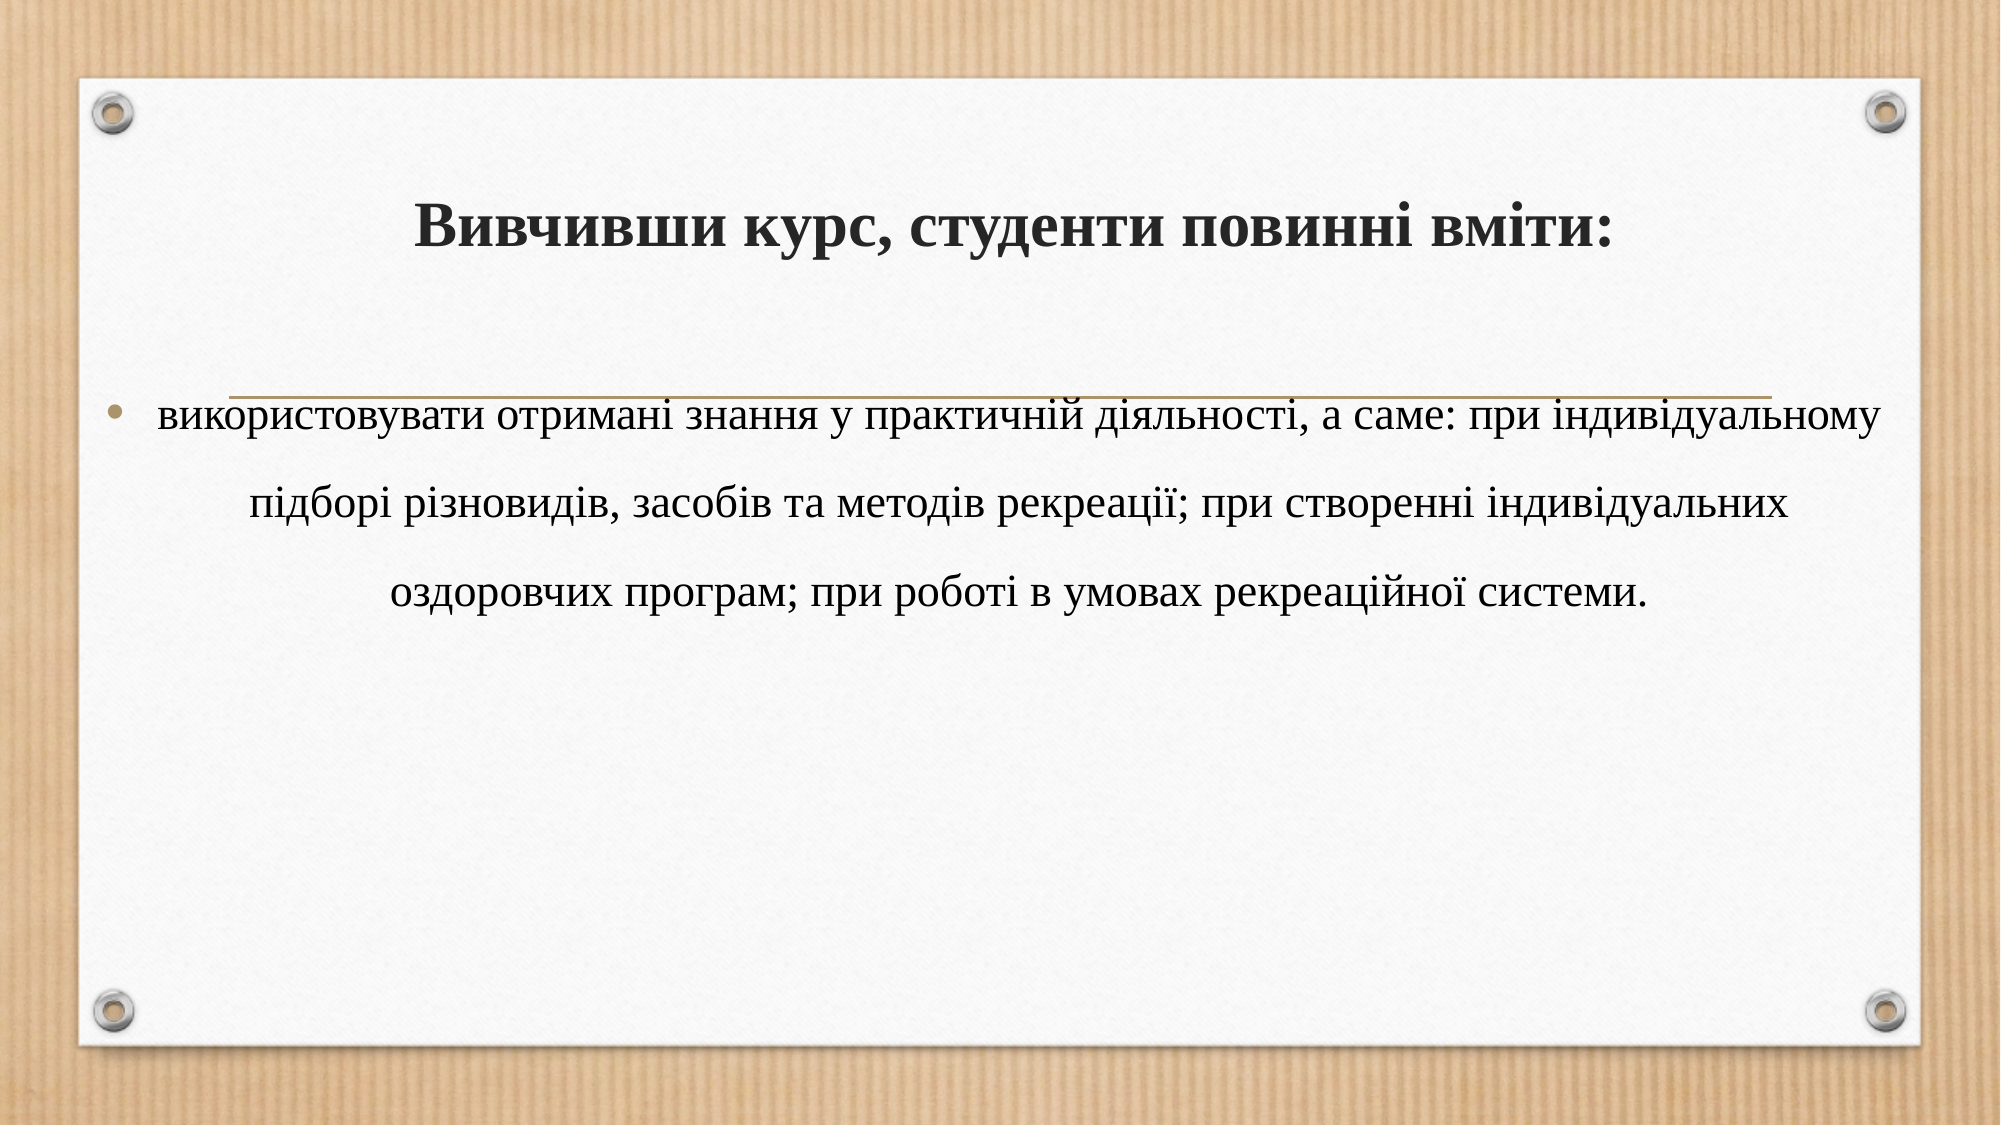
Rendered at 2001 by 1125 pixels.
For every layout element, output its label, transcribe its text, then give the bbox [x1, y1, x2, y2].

picture [0, 0, 2001, 1125]
list Вивчивши курс, студенти повинні вміти: використовувати отримані знання у практичній діяльності, а саме: при індивідуальному підборі різновидів, засобів та методів рекреації; при створенні індивідуальних оздоровчих програм; при роботі в умовах рекреаційної системи. [90, 91, 1902, 636]
